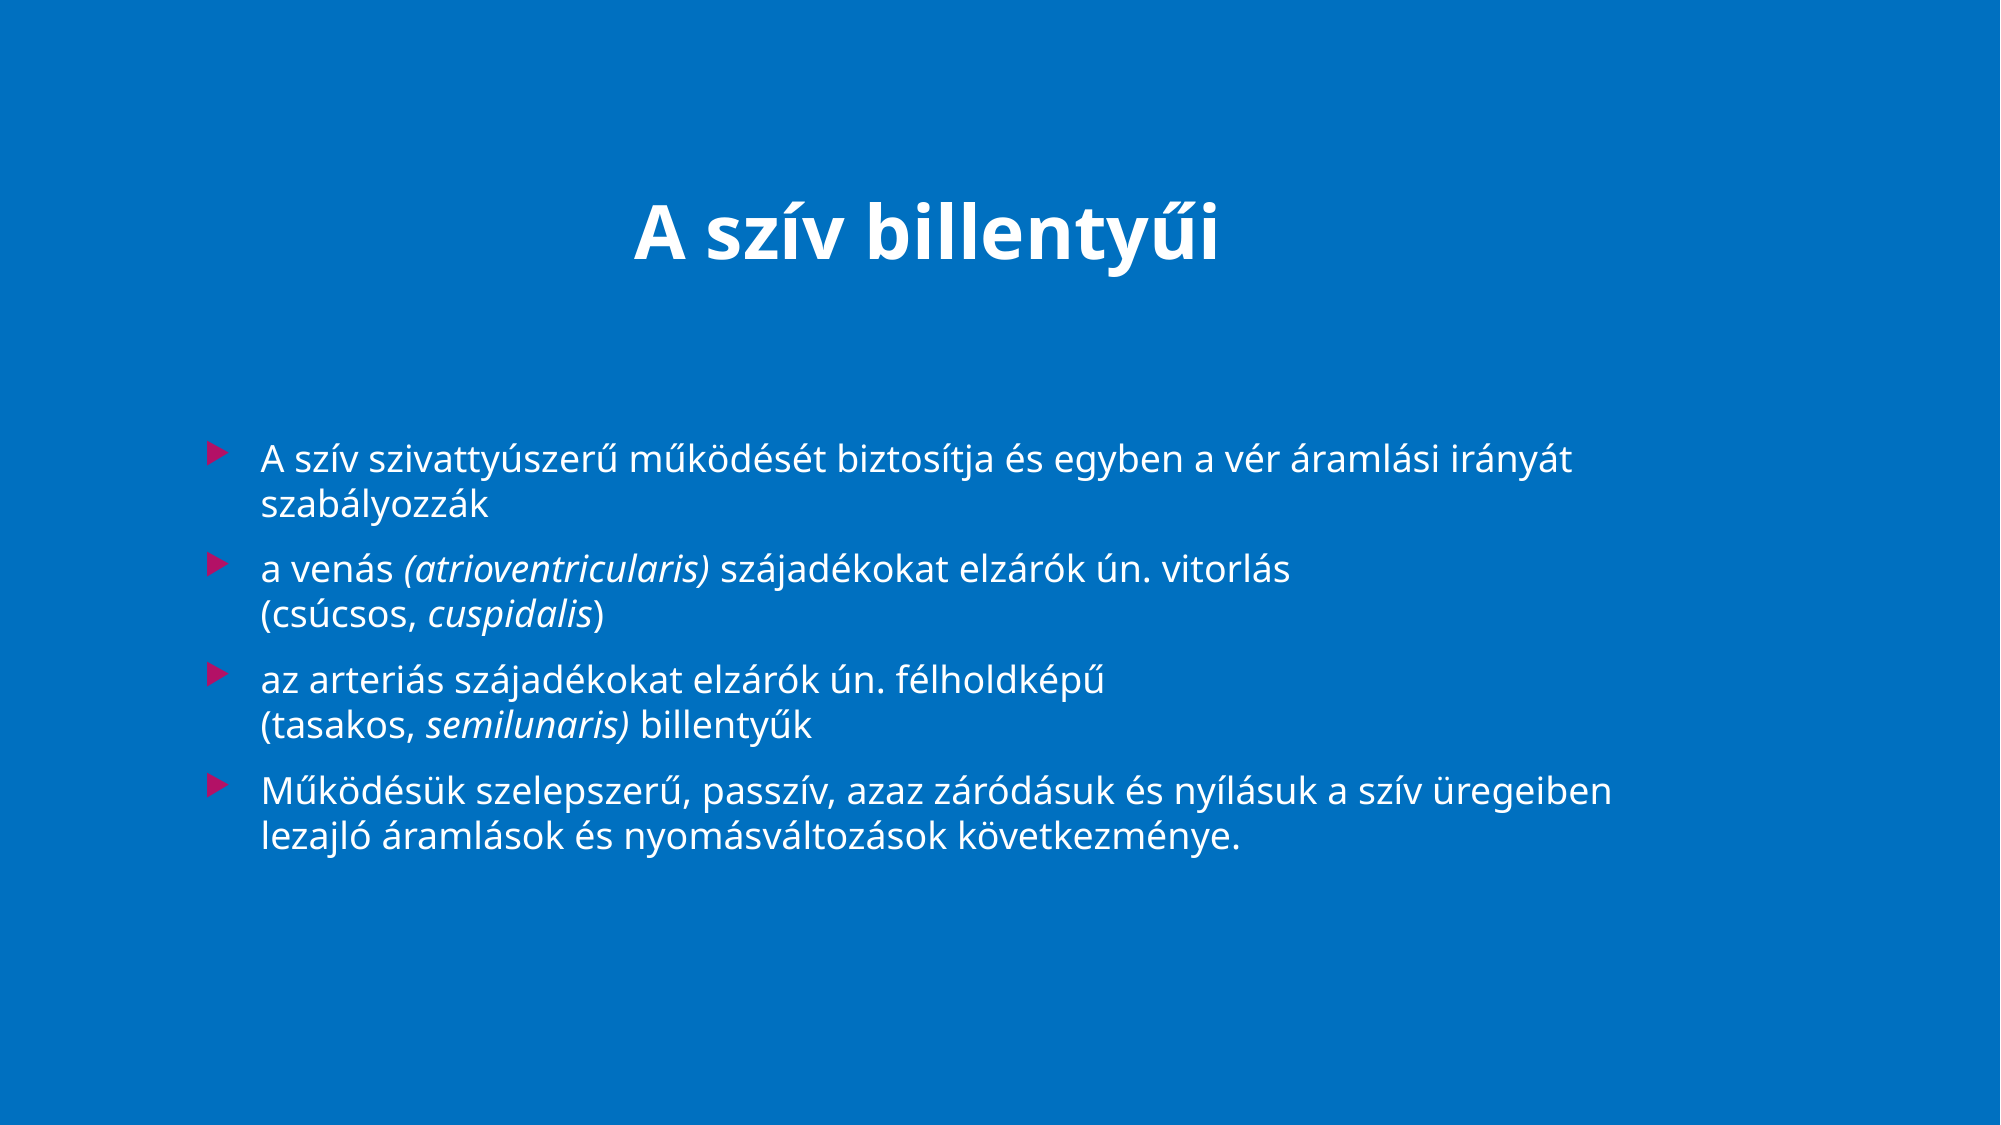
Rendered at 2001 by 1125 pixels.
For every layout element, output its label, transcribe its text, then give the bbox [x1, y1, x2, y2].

list A szív szivattyúszerű működését biztosítja és egyben a vér áramlási irányát szabályozzák a venás (atrioventricularis) szájadékokat elzárók ún. vitorlás (csúcsos, cuspidalis) az arteriás szájadékokat elzárók ún. félholdképű (tasakos, semilunaris) billentyűk Működésük szelepszerű, passzív, azaz záródásuk és nyílásuk a szív üregeiben lezajló áramlások és nyomásváltozások következménye. [189, 427, 1638, 988]
title A szív billentyűi [619, 171, 2000, 288]
